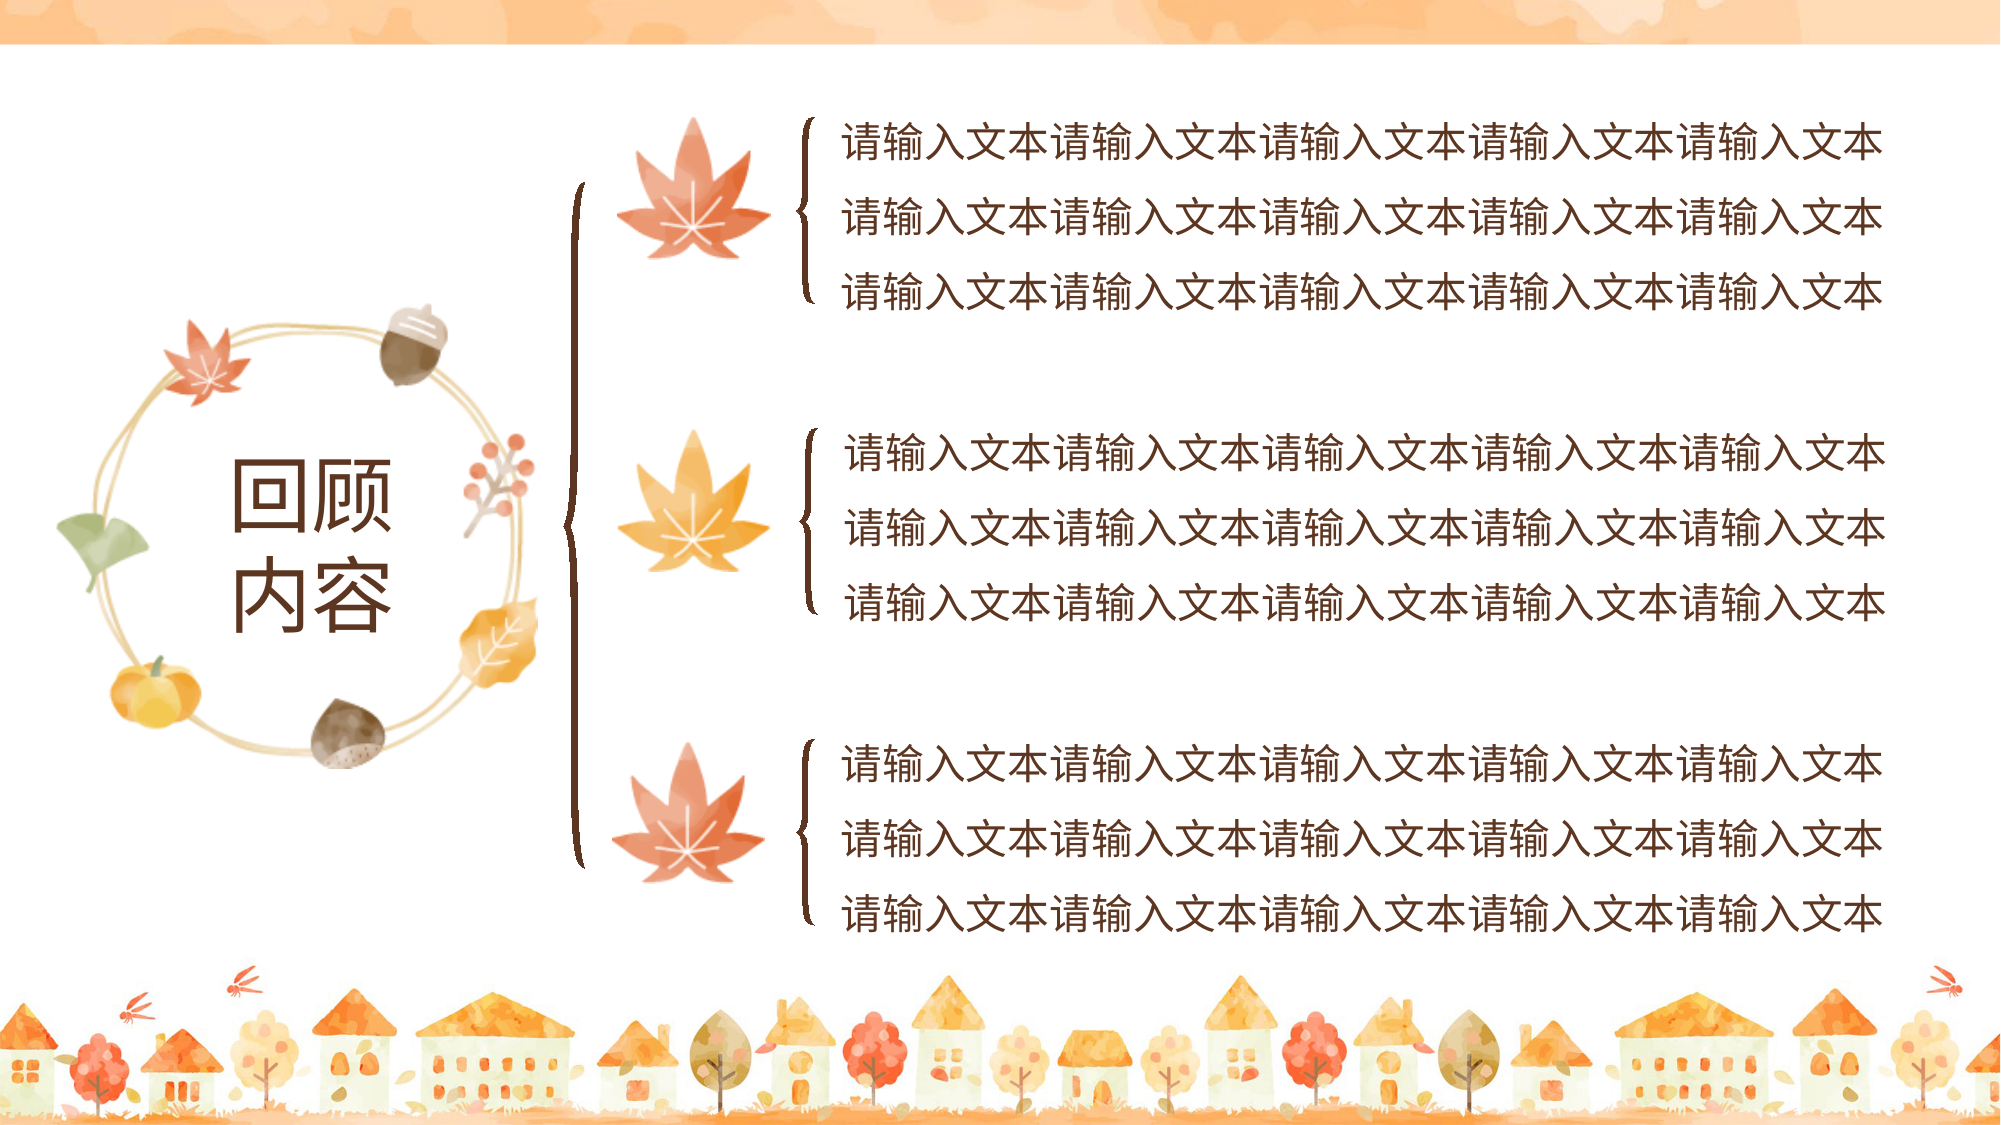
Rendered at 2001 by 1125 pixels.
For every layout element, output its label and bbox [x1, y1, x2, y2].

text_box [563, 103, 1929, 925]
text_box [56, 303, 538, 769]
picture [0, 0, 2001, 1125]
